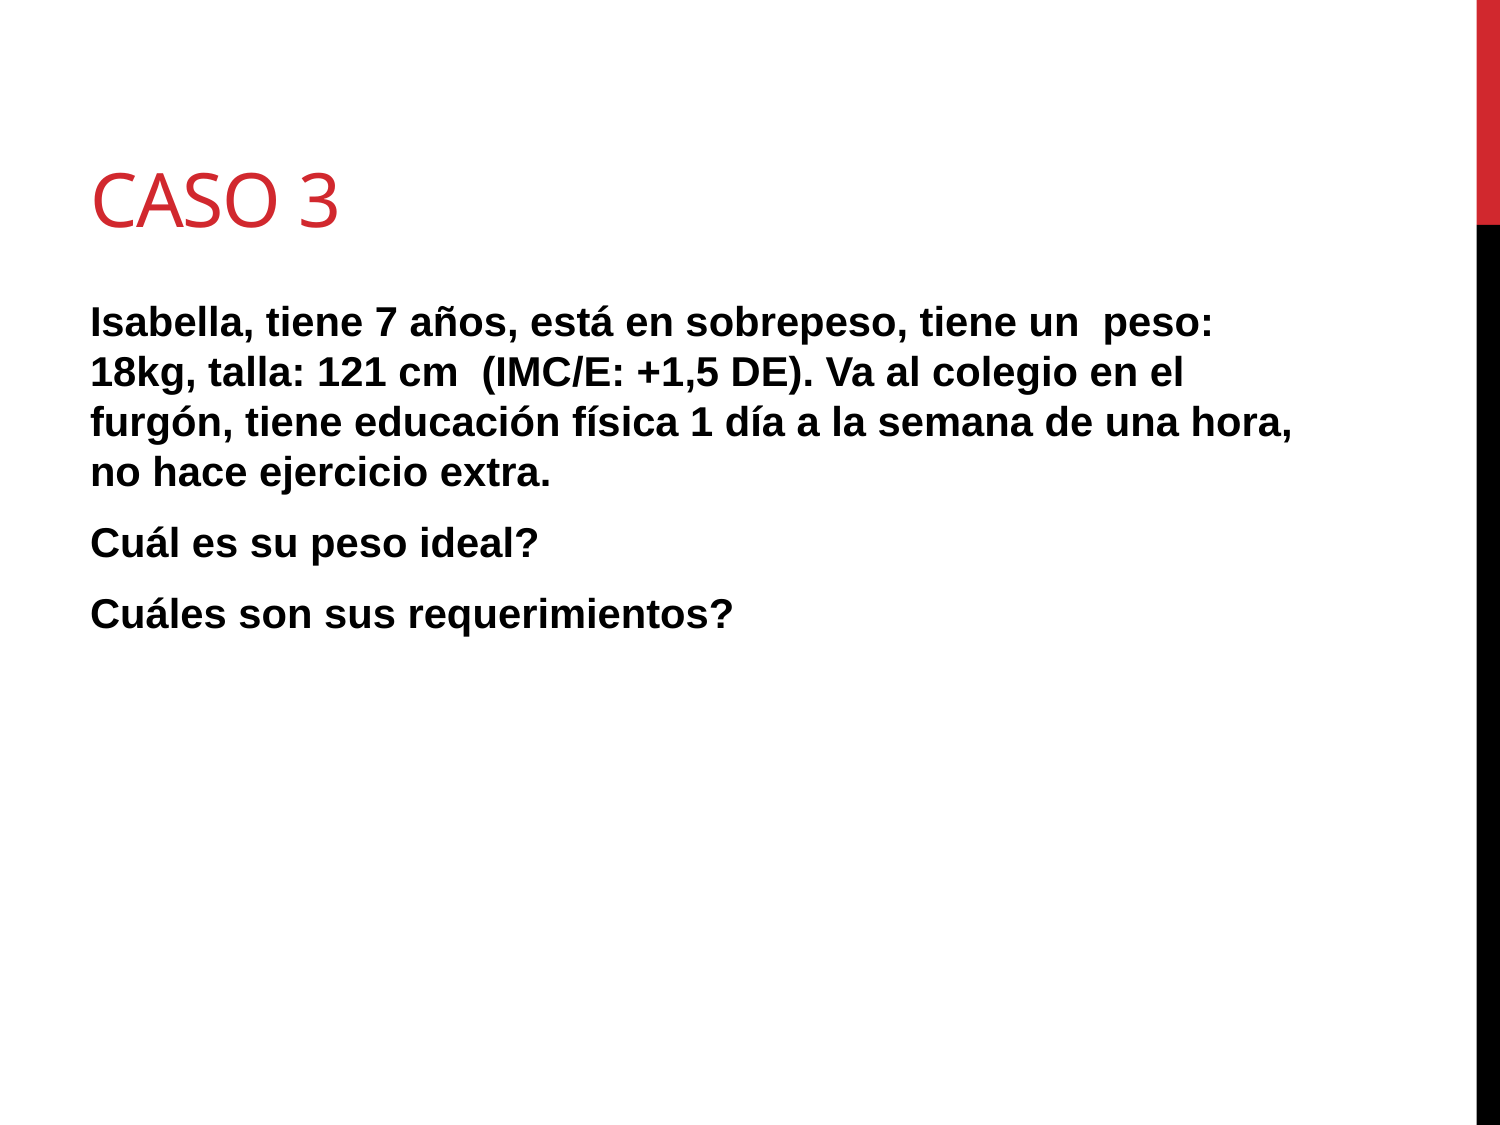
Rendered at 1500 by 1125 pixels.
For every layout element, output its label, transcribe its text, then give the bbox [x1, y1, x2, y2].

title Caso 3 [75, 25, 1025, 250]
list Isabella, tiene 7 años, está en sobrepeso, tiene un peso: 18kg, talla: 121 cm (IMC/E: +1,5 DE). Va al colegio en el furgón, tiene educación física 1 día a la semana de una hora, no hace ejercicio extra. Cuál es su peso ideal? Cuáles son sus requerimientos? [75, 287, 1325, 1005]
